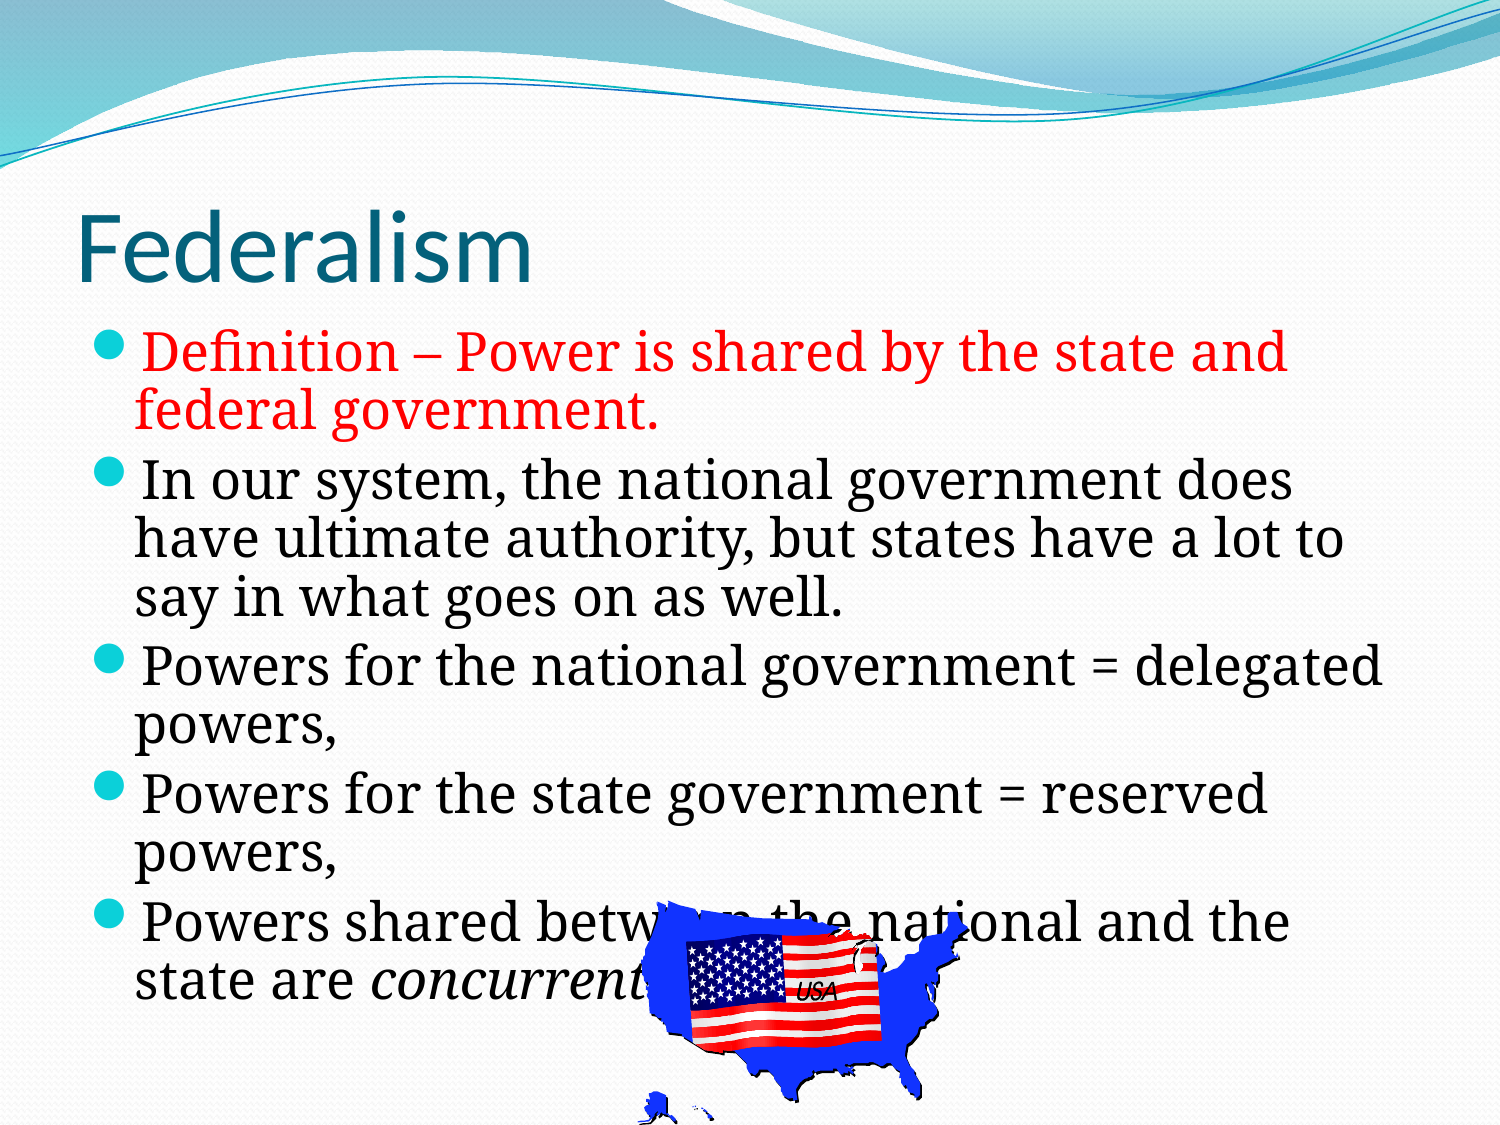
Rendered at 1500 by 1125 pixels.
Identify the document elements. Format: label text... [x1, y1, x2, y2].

picture [637, 897, 971, 1125]
title Federalism [75, 115, 1425, 303]
list Definition – Power is shared by the state and federal government. In our system, the national government does have ultimate authority, but states have a lot to say in what goes on as well. Powers for the national government = delegated powers, Powers for the state government = reserved powers, Powers shared between the national and the state are concurrent powers. [75, 317, 1425, 1038]
